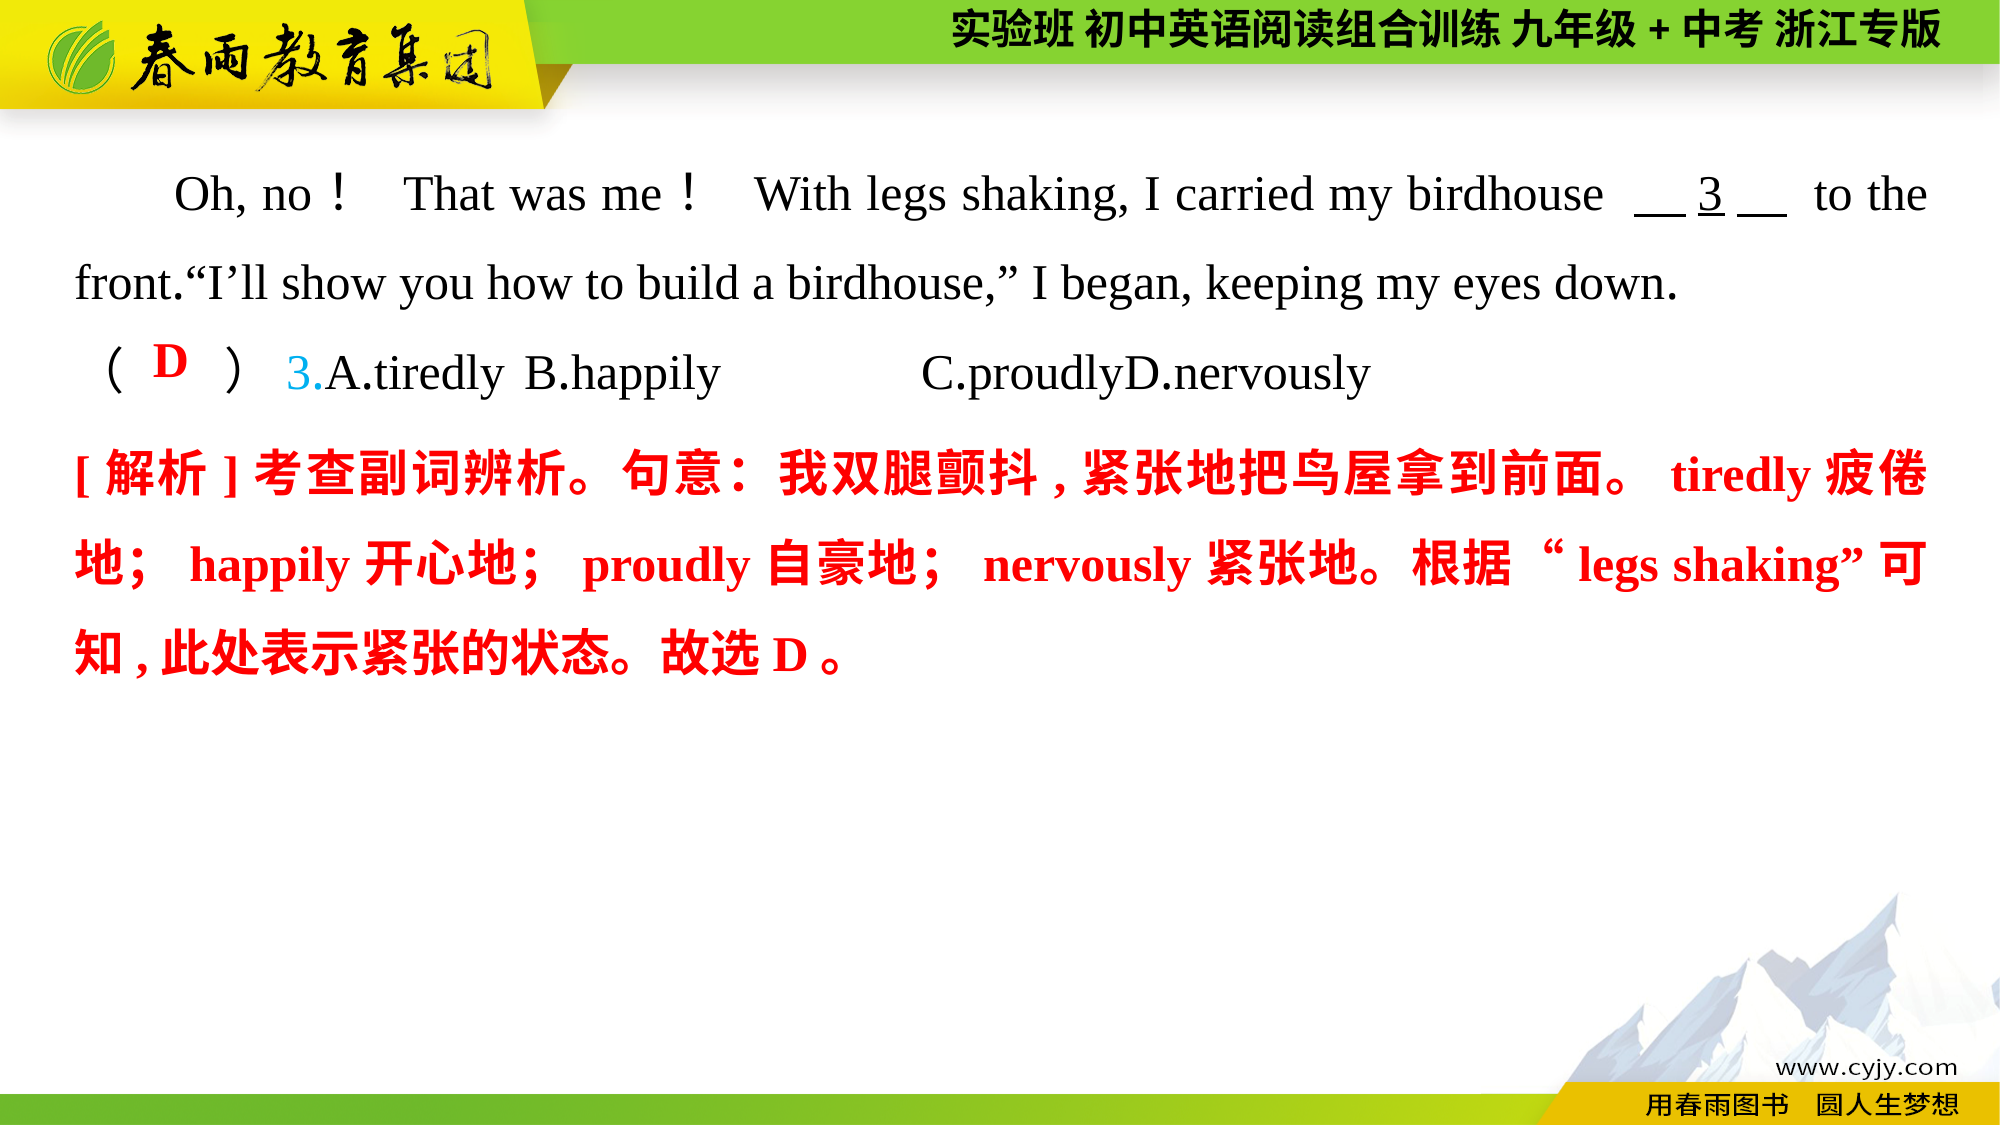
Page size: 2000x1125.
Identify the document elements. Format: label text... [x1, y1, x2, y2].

picture [0, 0, 2000, 1125]
text_box [解析]考查副词辨析。句意：我双腿颤抖,紧张地把鸟屋拿到前面。tiredly疲倦地；happily开心地；proudly自豪地；nervously紧张地。根据“legs shaking”可知,此处表示紧张的状态。故选D。 [59, 404, 1944, 690]
text_box D [138, 320, 204, 395]
list Oh, no！ That was me！ With legs shaking, I carried my birdhouse 3 to the front.“I’ll show you how to build a birdhouse,” I began, keeping my eyes down. （ ）3.A.tiredly B.happily C.proudly D.nervously [59, 122, 1944, 404]
